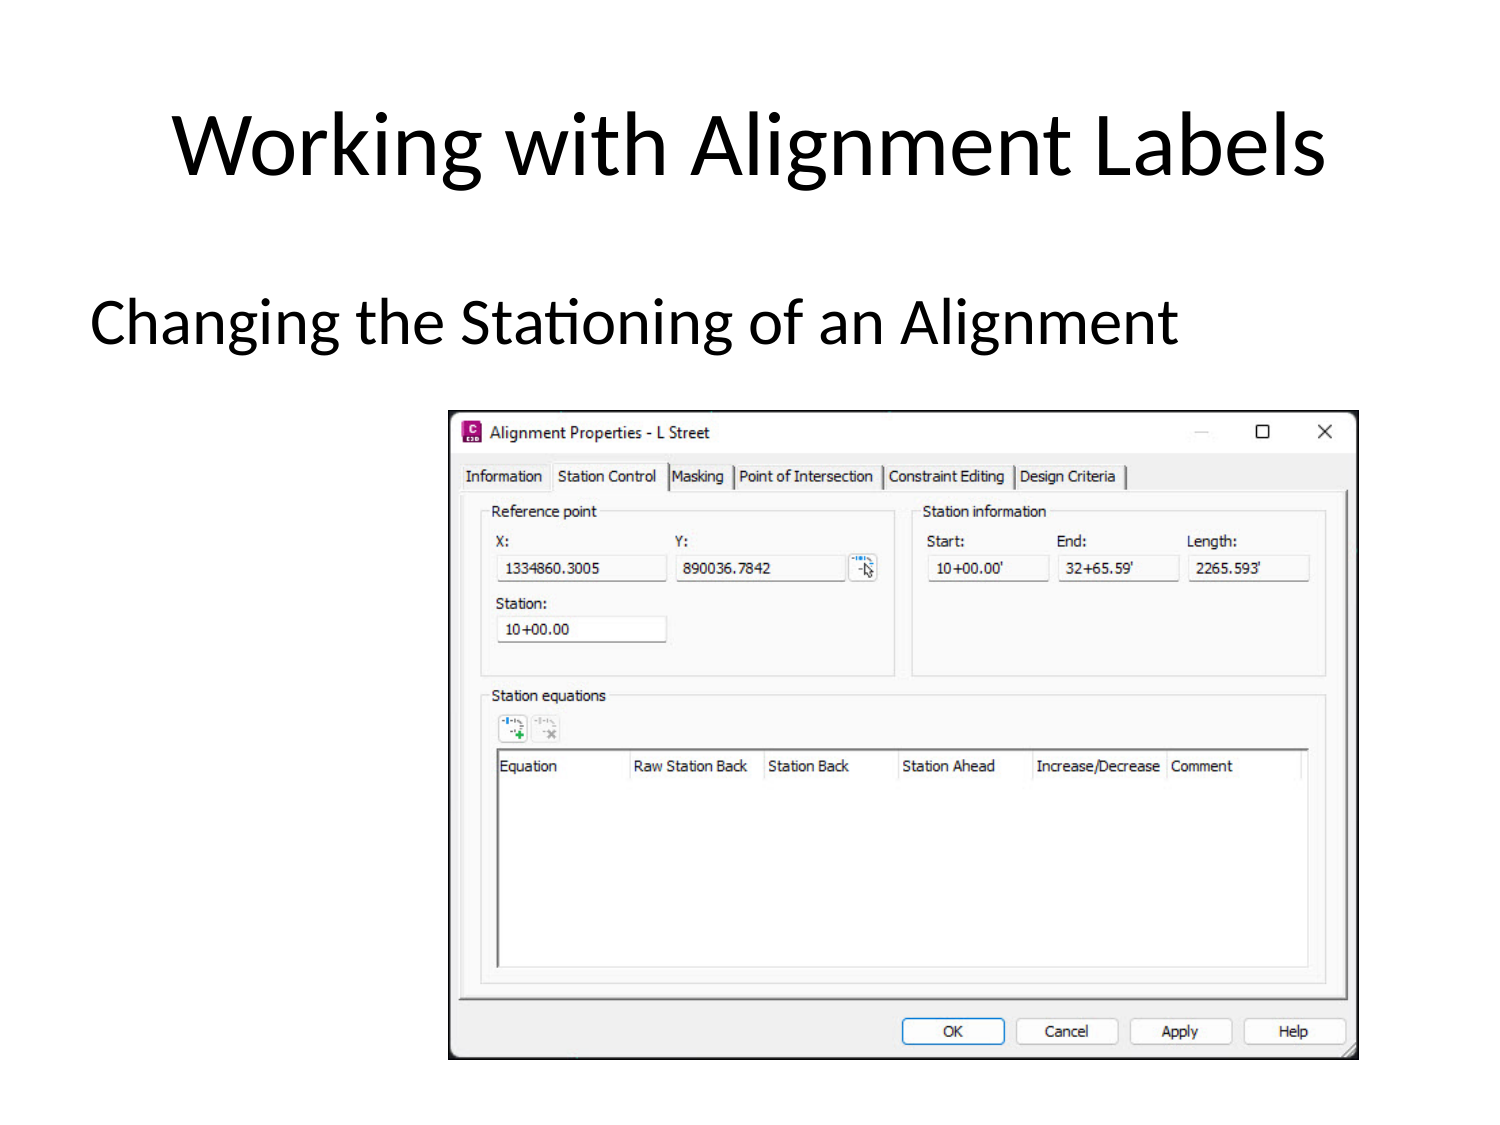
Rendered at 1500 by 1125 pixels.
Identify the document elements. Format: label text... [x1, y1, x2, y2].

picture [448, 409, 1359, 1060]
title Working with Alignment Labels [75, 45, 1425, 233]
list Changing the Stationing of an Alignment [75, 270, 1375, 1063]
